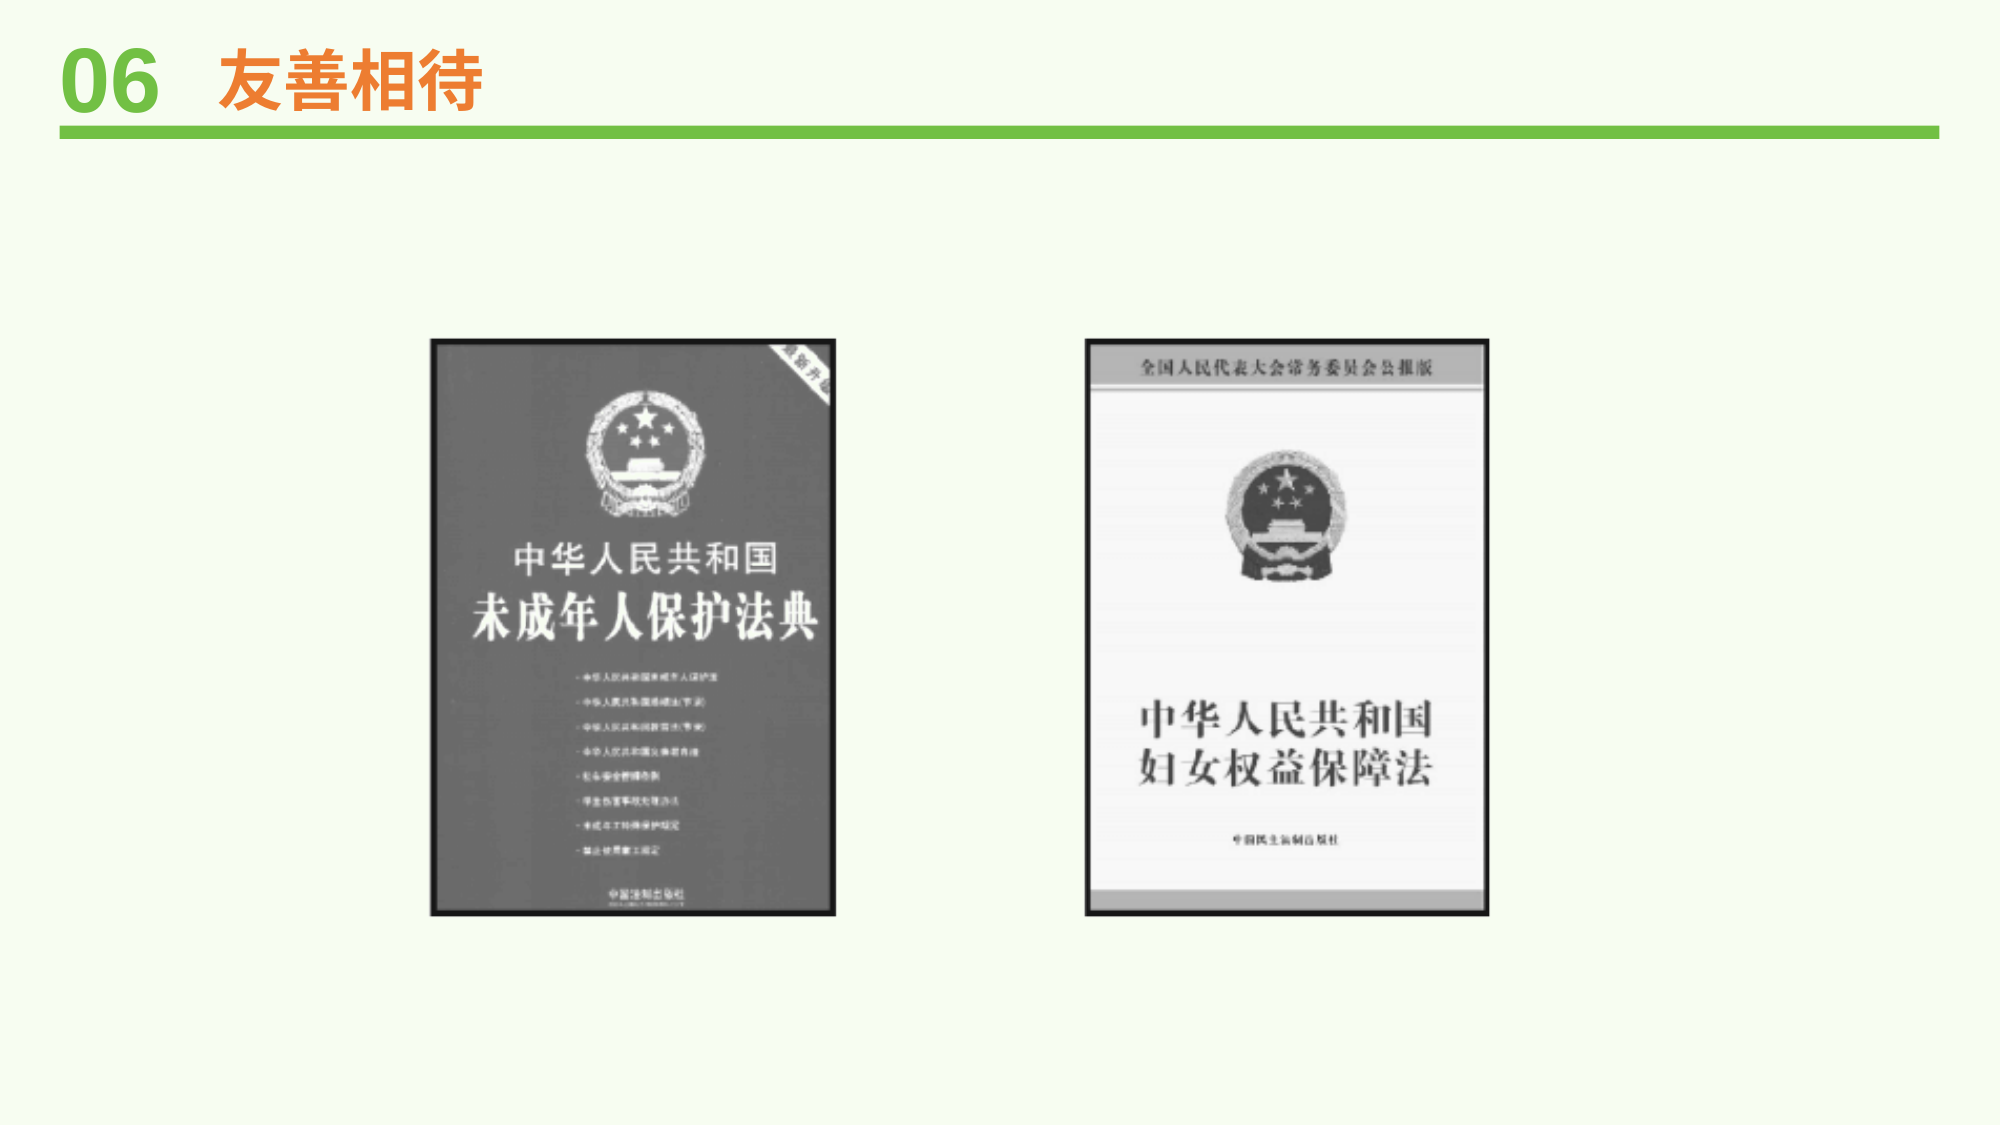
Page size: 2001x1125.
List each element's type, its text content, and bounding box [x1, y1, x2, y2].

text_box 06 [59, 24, 161, 128]
text_box 友善相待 [202, 31, 871, 127]
text_box [59, 125, 1940, 140]
picture [400, 284, 1505, 951]
